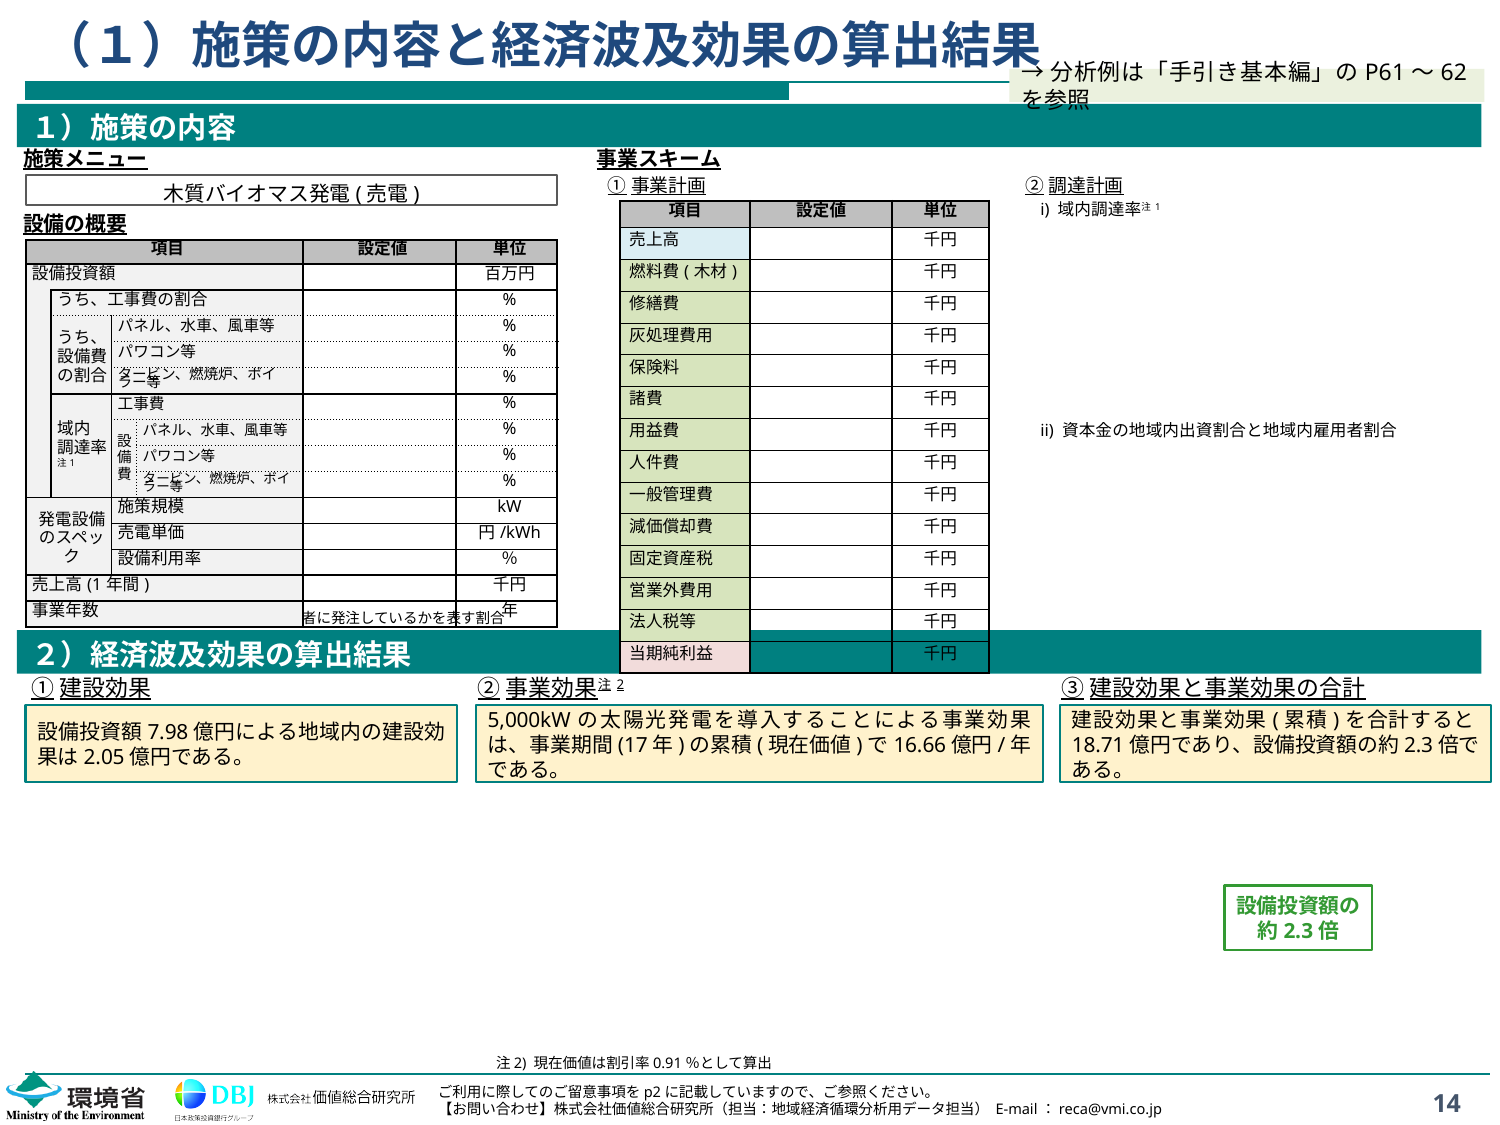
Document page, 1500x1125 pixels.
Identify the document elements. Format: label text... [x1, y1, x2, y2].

table_cell うち、工事費の割合 [52, 291, 302, 316]
table_cell 千円 [893, 610, 988, 641]
table_cell [304, 420, 455, 446]
text_box ②事業効果注2 [462, 674, 853, 708]
picture [2, 1071, 148, 1125]
table_cell [751, 610, 891, 641]
table_cell kW [457, 498, 556, 523]
table_cell 事業年数 [27, 602, 302, 626]
table_cell 減価償却費 [621, 514, 749, 545]
table_cell 修繕費 [621, 292, 749, 323]
table_cell [304, 550, 455, 574]
table_cell % [457, 471, 556, 497]
table_cell 百万円 [457, 265, 556, 289]
table_cell [751, 642, 891, 672]
table_cell 営業外費用 [621, 578, 749, 609]
table_cell [751, 546, 891, 577]
table_cell 売電単価 [112, 524, 302, 549]
table_cell 千円 [893, 387, 988, 418]
text_box ①建設効果 [16, 674, 407, 708]
text_box １）施策の内容 [16, 103, 1482, 148]
table_cell 千円 [893, 483, 988, 513]
table_cell [751, 324, 891, 354]
title （１）施策の内容と経済波及効果の算出結果 [25, 0, 1355, 82]
table_cell % [457, 316, 556, 342]
table_cell 千円 [893, 260, 988, 291]
text_box 事業スキーム [596, 148, 745, 171]
table_cell 当期純利益 [621, 642, 749, 672]
table_cell [751, 228, 891, 259]
table_cell パワコン等 [137, 446, 302, 471]
table_cell うち、 設備費 の割合 [52, 316, 111, 393]
table_cell 千円 [893, 228, 988, 259]
table_cell % [457, 420, 556, 446]
text_box 設備の概要 [23, 210, 201, 236]
table_cell 設備利用率 [112, 550, 302, 574]
table_cell [751, 355, 891, 386]
table_cell 千円 [893, 514, 988, 545]
table_cell [304, 291, 455, 316]
table_header 単位 [457, 241, 556, 263]
table_header 項目 [621, 202, 749, 227]
table_cell [304, 368, 455, 393]
table_cell [304, 471, 455, 497]
table_cell [751, 451, 891, 482]
table_cell 固定資産税 [621, 546, 749, 577]
table_cell 千円 [893, 324, 988, 354]
table_cell [751, 578, 891, 609]
table_cell 千円 [893, 642, 988, 672]
table_cell 千円 [457, 576, 556, 600]
table_cell 千円 [893, 419, 988, 450]
text_box ②調達計画 [1025, 173, 1203, 196]
table_cell [304, 395, 455, 420]
table_cell 千円 [893, 355, 988, 386]
table_cell [304, 524, 455, 549]
table_cell 売上高 [621, 228, 749, 259]
table_header 設定値 [304, 241, 455, 263]
table_cell 年 [457, 602, 556, 626]
table_cell [751, 419, 891, 450]
table_header 単位 [893, 202, 988, 227]
table_cell 千円 [893, 578, 988, 609]
text_box i) 域内調達率注1 [1040, 199, 1188, 220]
table_cell パネル、水車、風車等 [137, 420, 302, 446]
table_cell [751, 514, 891, 545]
text_box 木質バイオマス発電(売電) [25, 175, 558, 205]
table_cell [304, 576, 455, 600]
text_box →分析例は「手引き基本編」のP61～62を参照 [1009, 68, 1485, 102]
table_cell パワコン等 [112, 342, 302, 368]
table_cell ％ [457, 550, 556, 574]
text_box 注2) 現在価値は割引率0.91％として算出 [496, 1055, 1028, 1072]
text_box ③建設効果と事業効果の合計 [1046, 674, 1437, 708]
table_cell [751, 260, 891, 291]
table_header 設定値 [751, 202, 891, 227]
table_cell [304, 602, 455, 626]
table_cell % [457, 446, 556, 471]
table_cell 灰処理費用 [621, 324, 749, 354]
table_cell 設備投資額 [27, 265, 302, 290]
table_cell 人件費 [621, 451, 749, 482]
table_cell [304, 316, 455, 342]
table_cell [304, 446, 455, 471]
table_cell 発電設備 のスペック [27, 498, 111, 574]
table_cell % [457, 291, 556, 316]
text_box ２）経済波及効果の算出結果 [16, 630, 619, 674]
table_cell [751, 292, 891, 323]
table_cell 千円 [893, 546, 988, 577]
table_cell [751, 387, 891, 418]
table_cell 千円 [893, 451, 988, 482]
table_cell % [457, 368, 556, 393]
table_cell [751, 483, 891, 513]
table_cell 一般管理費 [621, 483, 749, 513]
table_cell 諸費 [621, 387, 749, 418]
table_cell % [457, 342, 556, 368]
table_cell 法人税等 [621, 610, 749, 641]
table_cell % [457, 395, 556, 420]
table_cell 燃料費(木材) [621, 260, 749, 291]
table_cell パネル、水車、風車等 [112, 316, 302, 342]
table_cell [304, 265, 455, 289]
text_box 施策メニュー [23, 148, 171, 171]
table_cell 保険料 [621, 355, 749, 386]
table_cell 設備費 [112, 420, 137, 497]
table_cell 工事費 [112, 395, 302, 420]
text_box 5,000kWの太陽光発電を導入することによる事業効果は、事業期間(17年)の累積(現在価値)で16.66億円/年である。 [475, 705, 1043, 783]
text_box 設備投資額7.98億円による地域内の建設効果は2.05億円である。 [25, 705, 457, 783]
table_cell 円/kWh [457, 524, 556, 549]
table_header 項目 [27, 241, 302, 263]
table_cell 売上高(1年間) [27, 576, 302, 600]
table_cell タービン、燃焼炉、ボイラー等 [112, 368, 302, 393]
text_box ①事業計画 [607, 173, 785, 196]
text_box ii) 資本金の地域内出資割合と地域内雇用者割合 [1040, 419, 1432, 440]
text_box ２）経済波及効果の算出結果 [990, 630, 1482, 674]
table_cell 千円 [893, 292, 988, 323]
text_box 設備投資額の約2.3倍 [1224, 885, 1373, 951]
table_cell [304, 342, 455, 368]
table_cell [304, 498, 455, 523]
table_cell タービン、燃焼炉、ボイラー等 [137, 471, 302, 497]
table_cell 施策規模 [112, 498, 302, 523]
table_cell 域内 調達率 注1 [52, 395, 111, 497]
picture [171, 1075, 419, 1125]
slide_number 14 [1393, 1079, 1500, 1122]
table_cell 用益費 [621, 419, 749, 450]
text_box 建設効果と事業効果(累積)を合計すると18.71億円であり、設備投資額の約2.3倍である。 [1060, 705, 1492, 783]
table_cell [27, 290, 50, 497]
